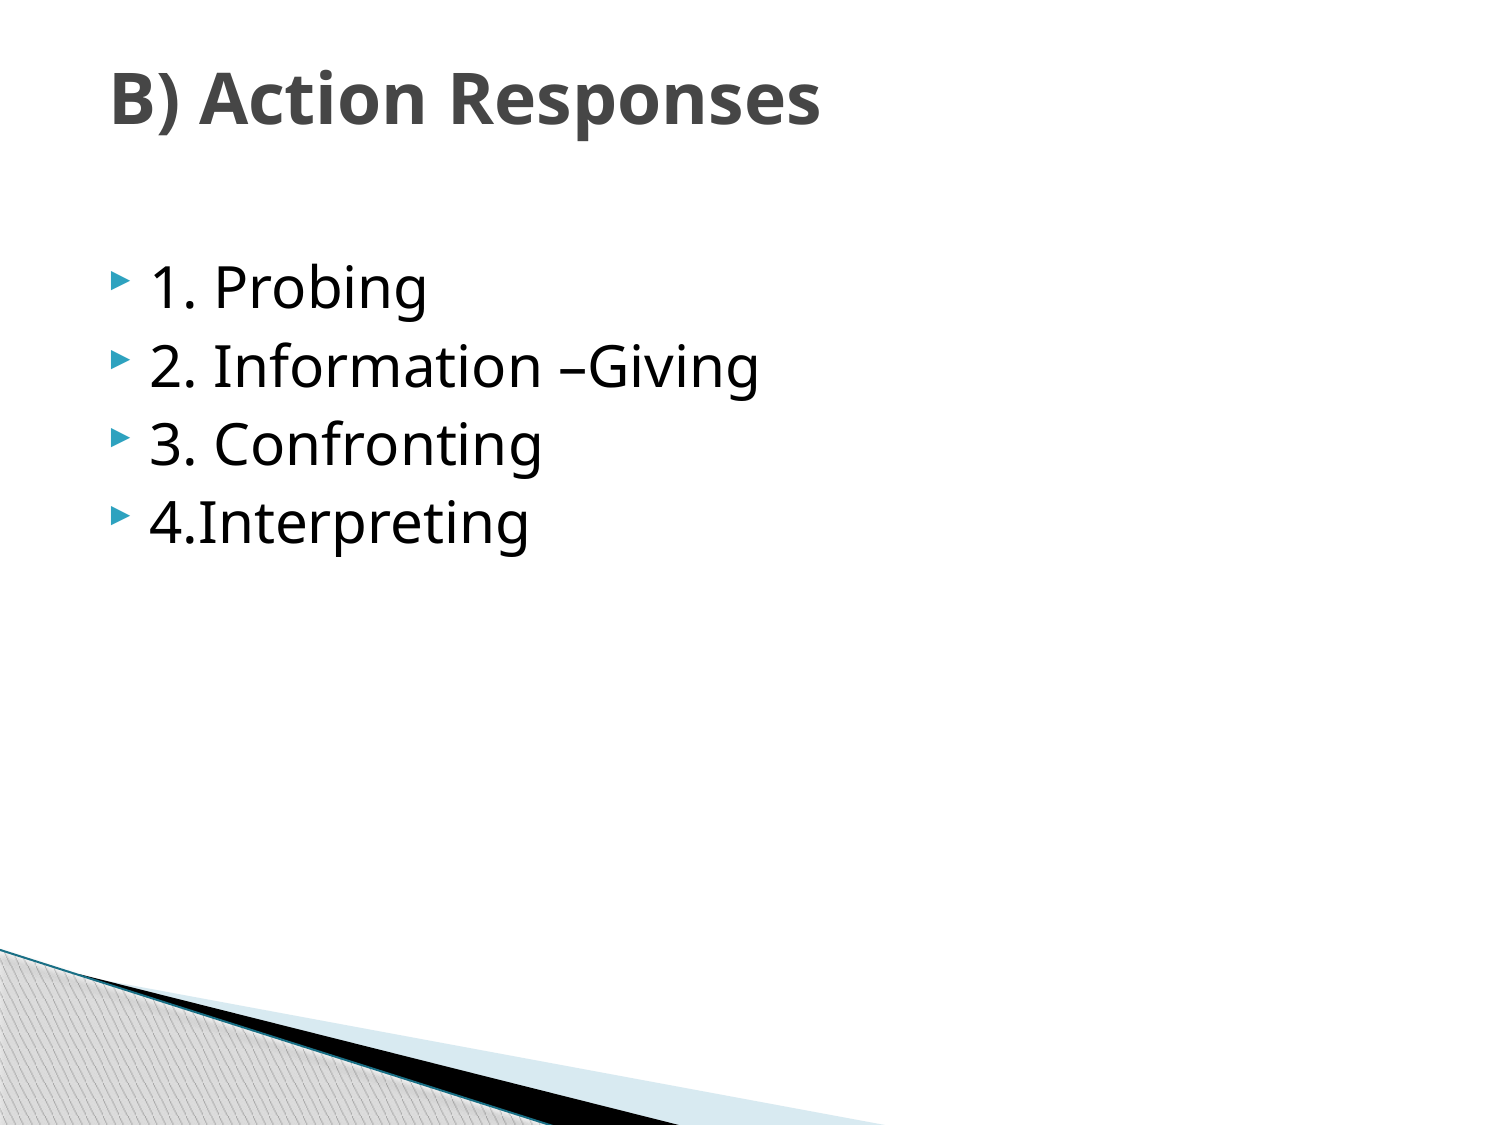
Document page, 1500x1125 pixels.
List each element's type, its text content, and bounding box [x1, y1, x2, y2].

list 1. Probing 2. Information –Giving 3. Confronting 4.Interpreting [75, 243, 1425, 986]
title B) Action Responses [75, 45, 1425, 233]
